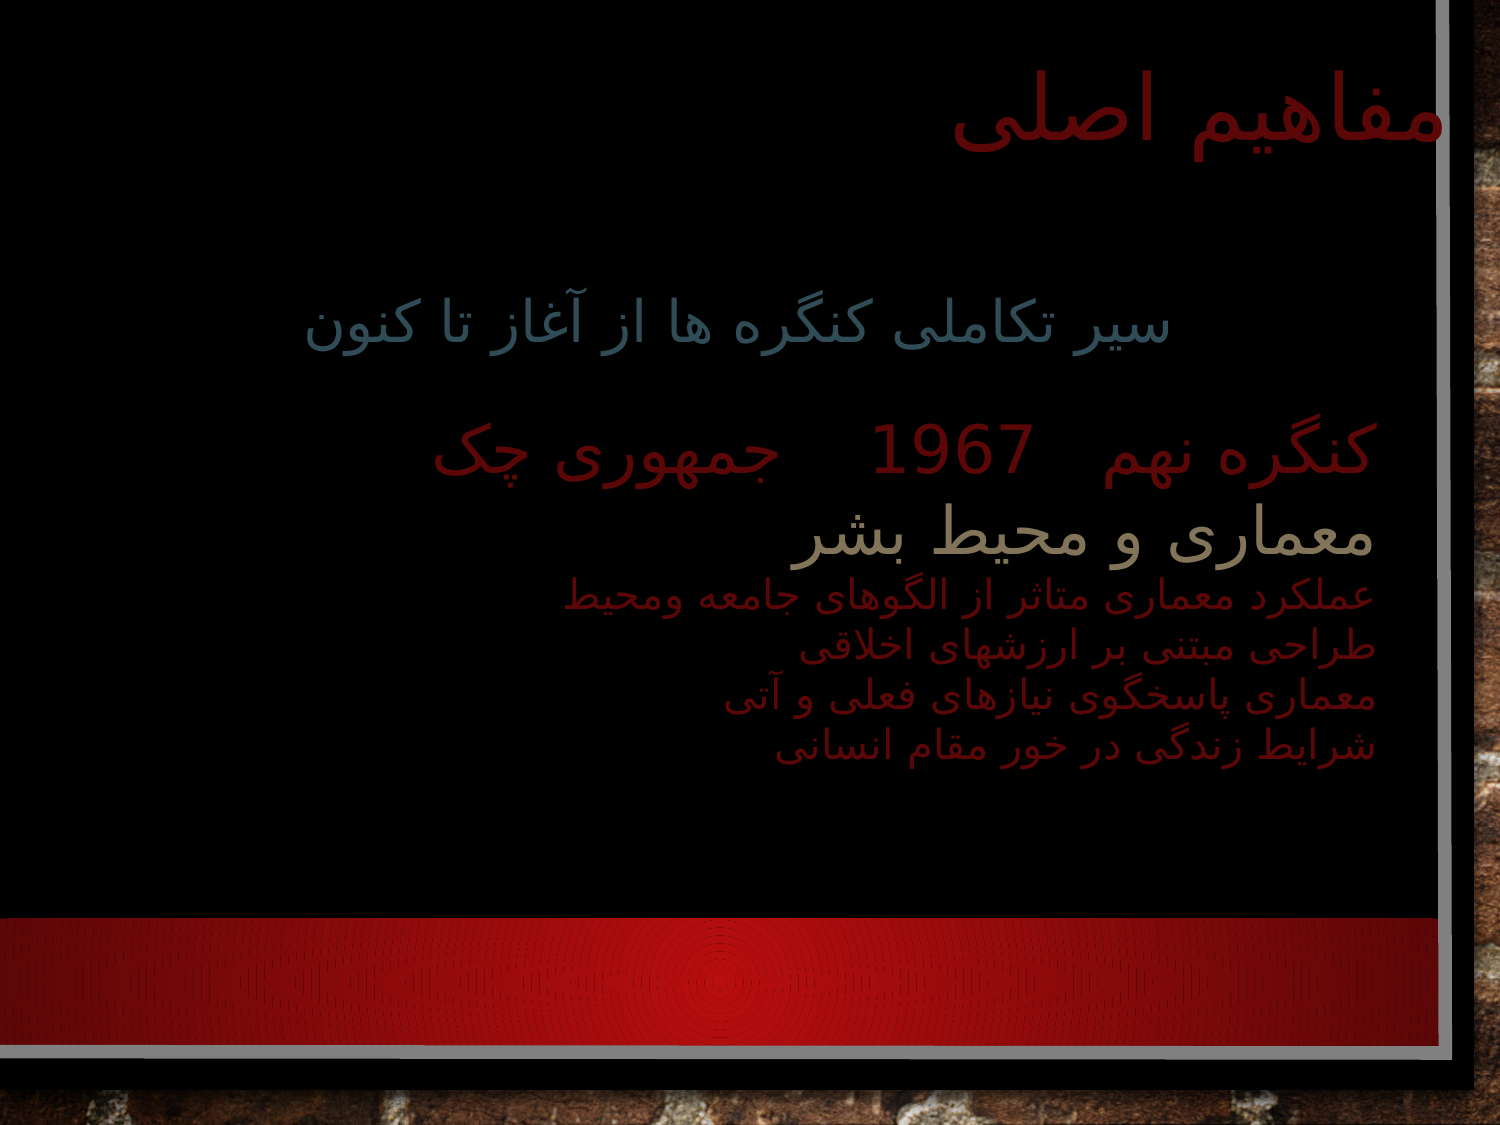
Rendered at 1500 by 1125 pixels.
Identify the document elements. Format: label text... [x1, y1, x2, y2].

text_box مفاهیم اصلی [171, 0, 1451, 161]
list سیر تکاملی کنگره ها از آغاز تا کنون [112, 262, 1425, 400]
picture [0, 0, 1500, 1125]
text_box کنگره نهم 1967 جمهوری چک معماری و محیط بشر عملکرد معماری متاثر از الگوهای جامعه ومحیط طراحی مبتنی بر ارزشهای اخلاقی معماری پاسخگوی نیازهای فعلی و آتی شرایط زندگی در خور مقام انسانی [162, 399, 1438, 1120]
